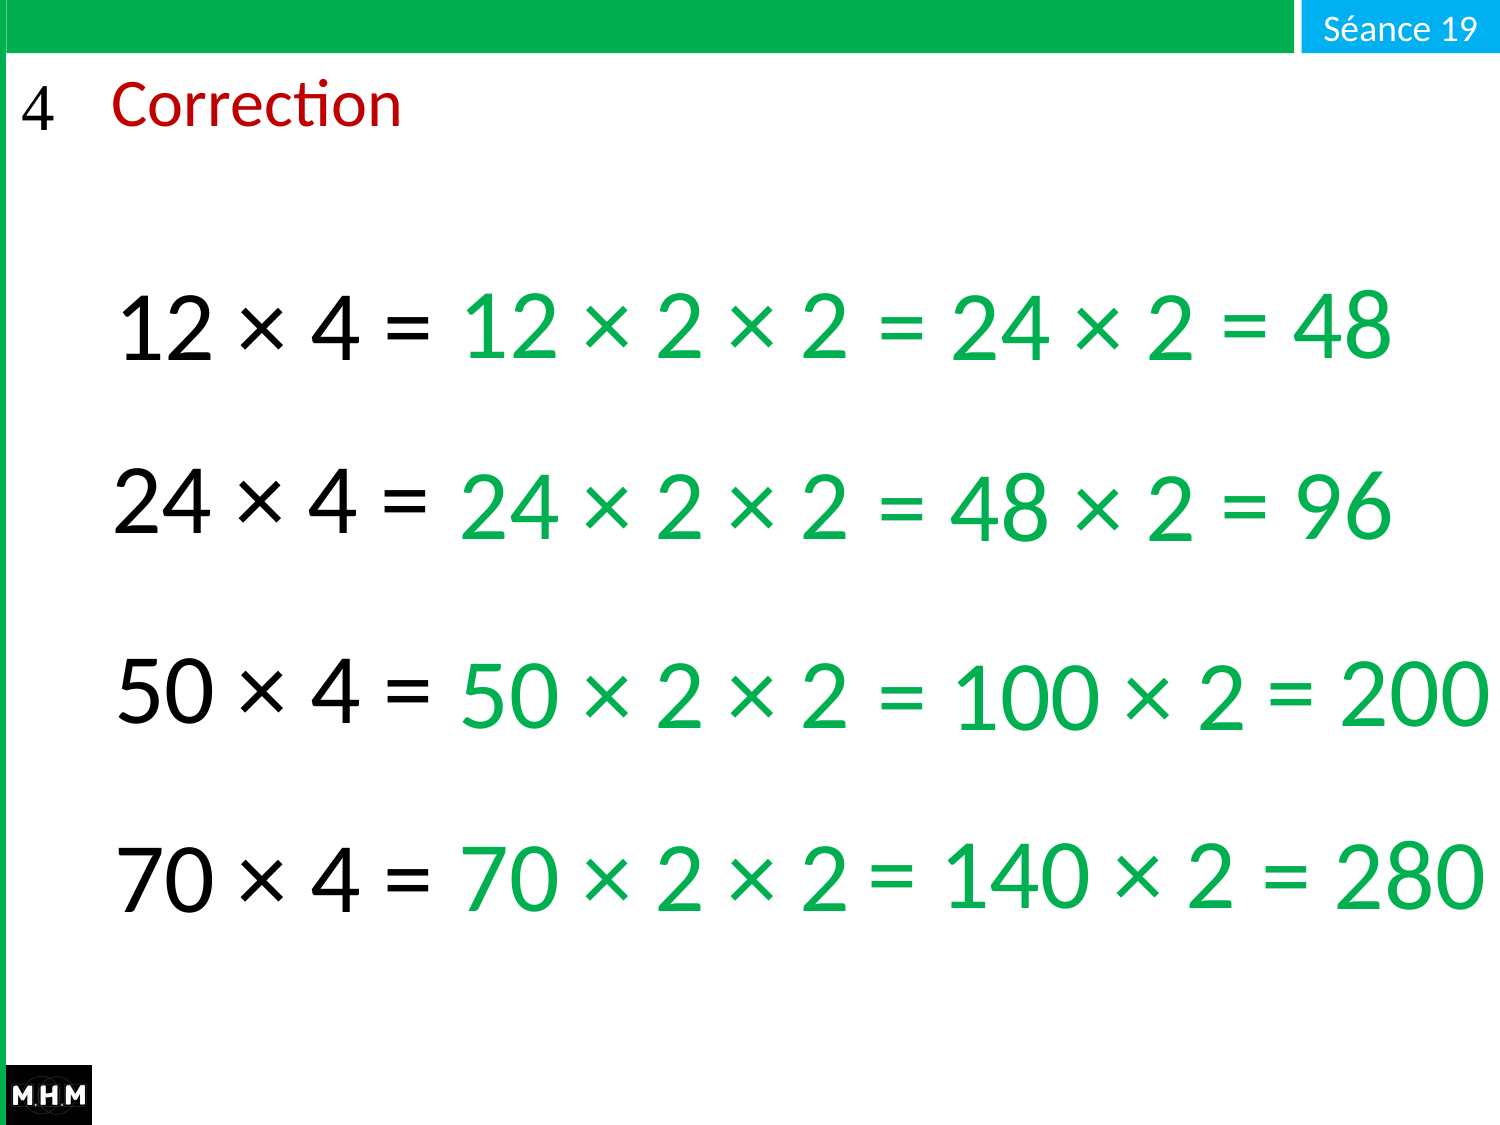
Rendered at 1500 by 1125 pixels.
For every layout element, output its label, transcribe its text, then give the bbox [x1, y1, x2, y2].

text_box = 96 [1205, 432, 1437, 567]
text_box 70 × 4 = … [99, 805, 750, 940]
text_box = 280 [1246, 801, 1500, 937]
text_box 24 × 2 × 2 [443, 432, 879, 567]
text_box 12 × 2 × 2 [443, 251, 879, 387]
text_box = 100 × 2 [862, 623, 1283, 758]
picture [6, 1065, 92, 1125]
title Correction [96, 60, 1391, 150]
text_box = 200 [1251, 618, 1500, 754]
text_box 70 × 2 × 2 [443, 803, 879, 939]
text_box = 24 × 2 [862, 253, 1247, 388]
text_box 12 × 4 = … [99, 253, 750, 388]
text_box 50 × 2 × 2 [443, 621, 879, 757]
text_box 24 × 4 = … [96, 426, 747, 561]
text_box = 48 × 2 [862, 433, 1247, 569]
text_box = 140 × 2 [852, 801, 1246, 936]
text_box = 48 [1205, 251, 1437, 387]
text_box 50 × 4 = … [99, 615, 750, 751]
